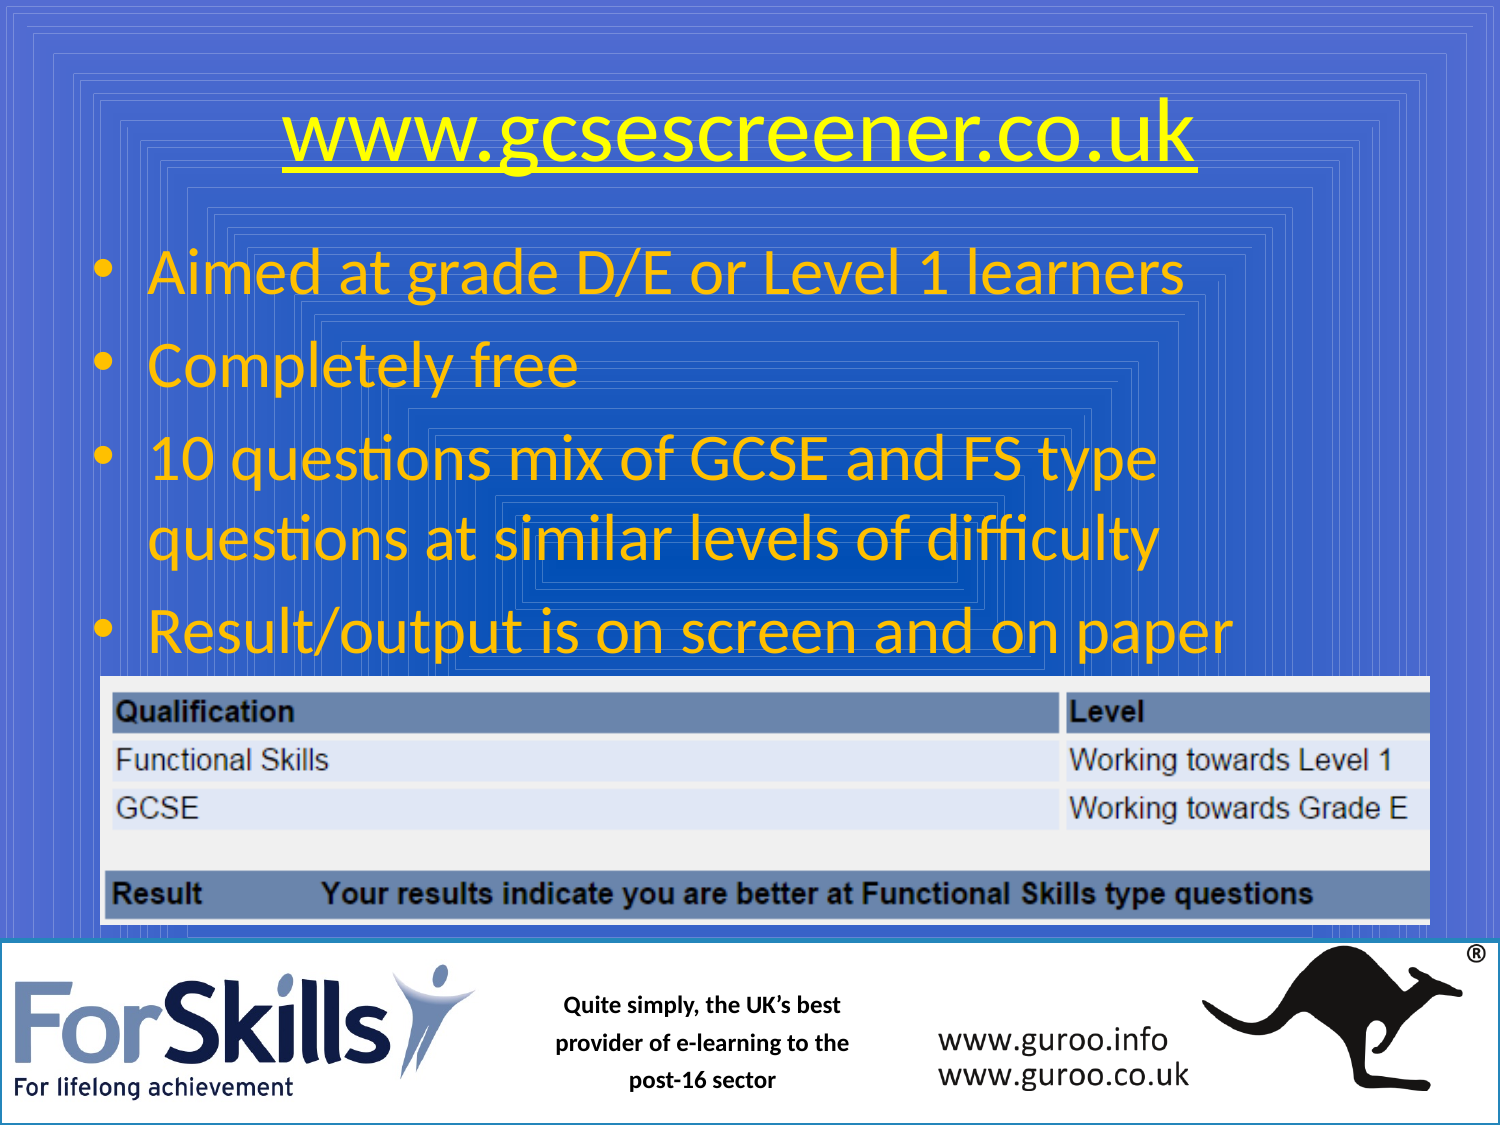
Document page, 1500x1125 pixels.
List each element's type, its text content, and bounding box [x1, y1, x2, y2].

picture [10, 959, 479, 1103]
picture [938, 943, 1486, 1091]
title www.gcsescreener.co.uk [75, 30, 1425, 219]
picture [100, 676, 1430, 926]
list Aimed at grade D/E or Level 1 learners Completely free 10 questions mix of GCSE and FS type questions at similar levels of difficulty Result/output is on screen and on paper [76, 219, 1427, 894]
